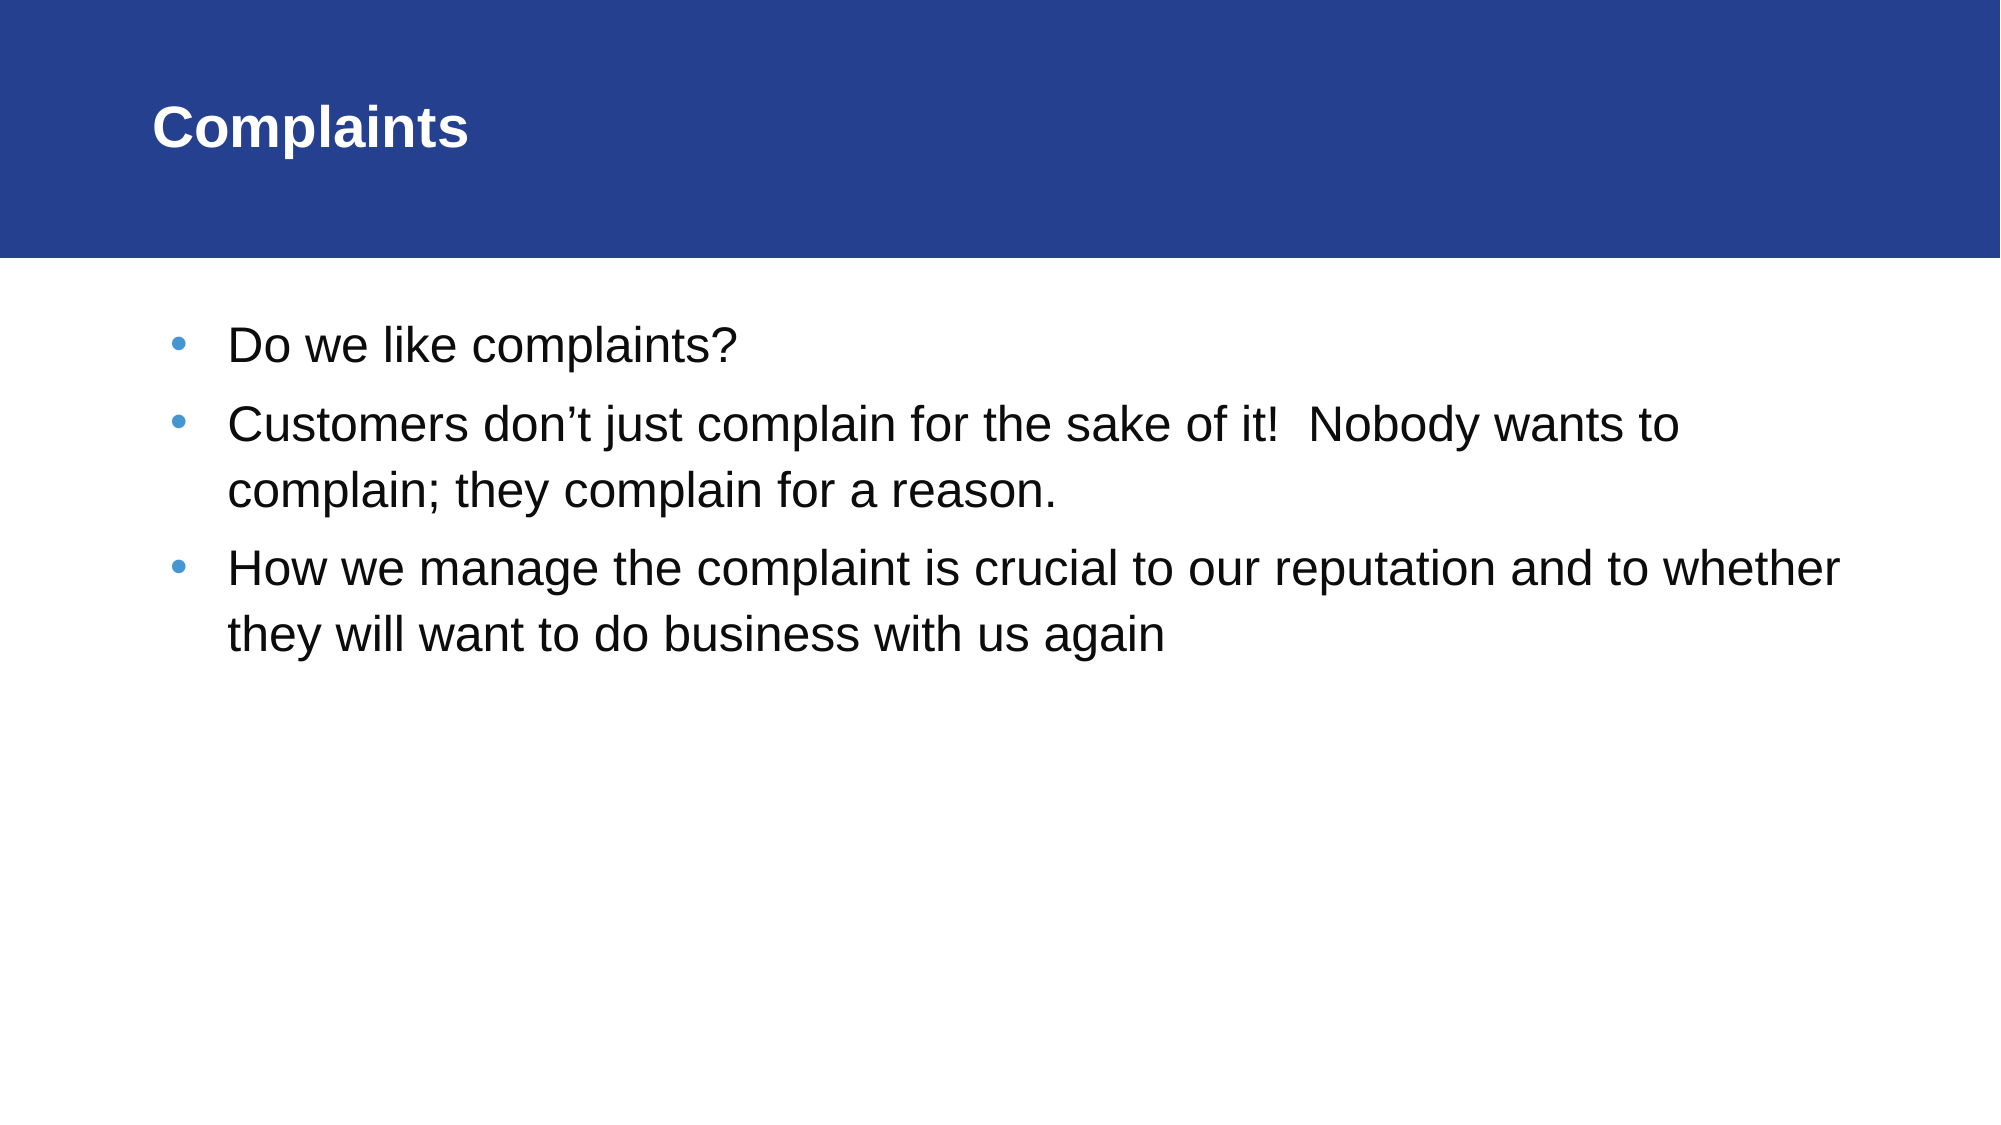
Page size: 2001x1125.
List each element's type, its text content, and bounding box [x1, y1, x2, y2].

list Do we like complaints? Customers don’t just complain for the sake of it! Nobody wants to complain; they complain for a reason. How we manage the complaint is crucial to our reputation and to whether they will want to do business with us again [137, 299, 1863, 1025]
title Complaints [137, 20, 1863, 238]
